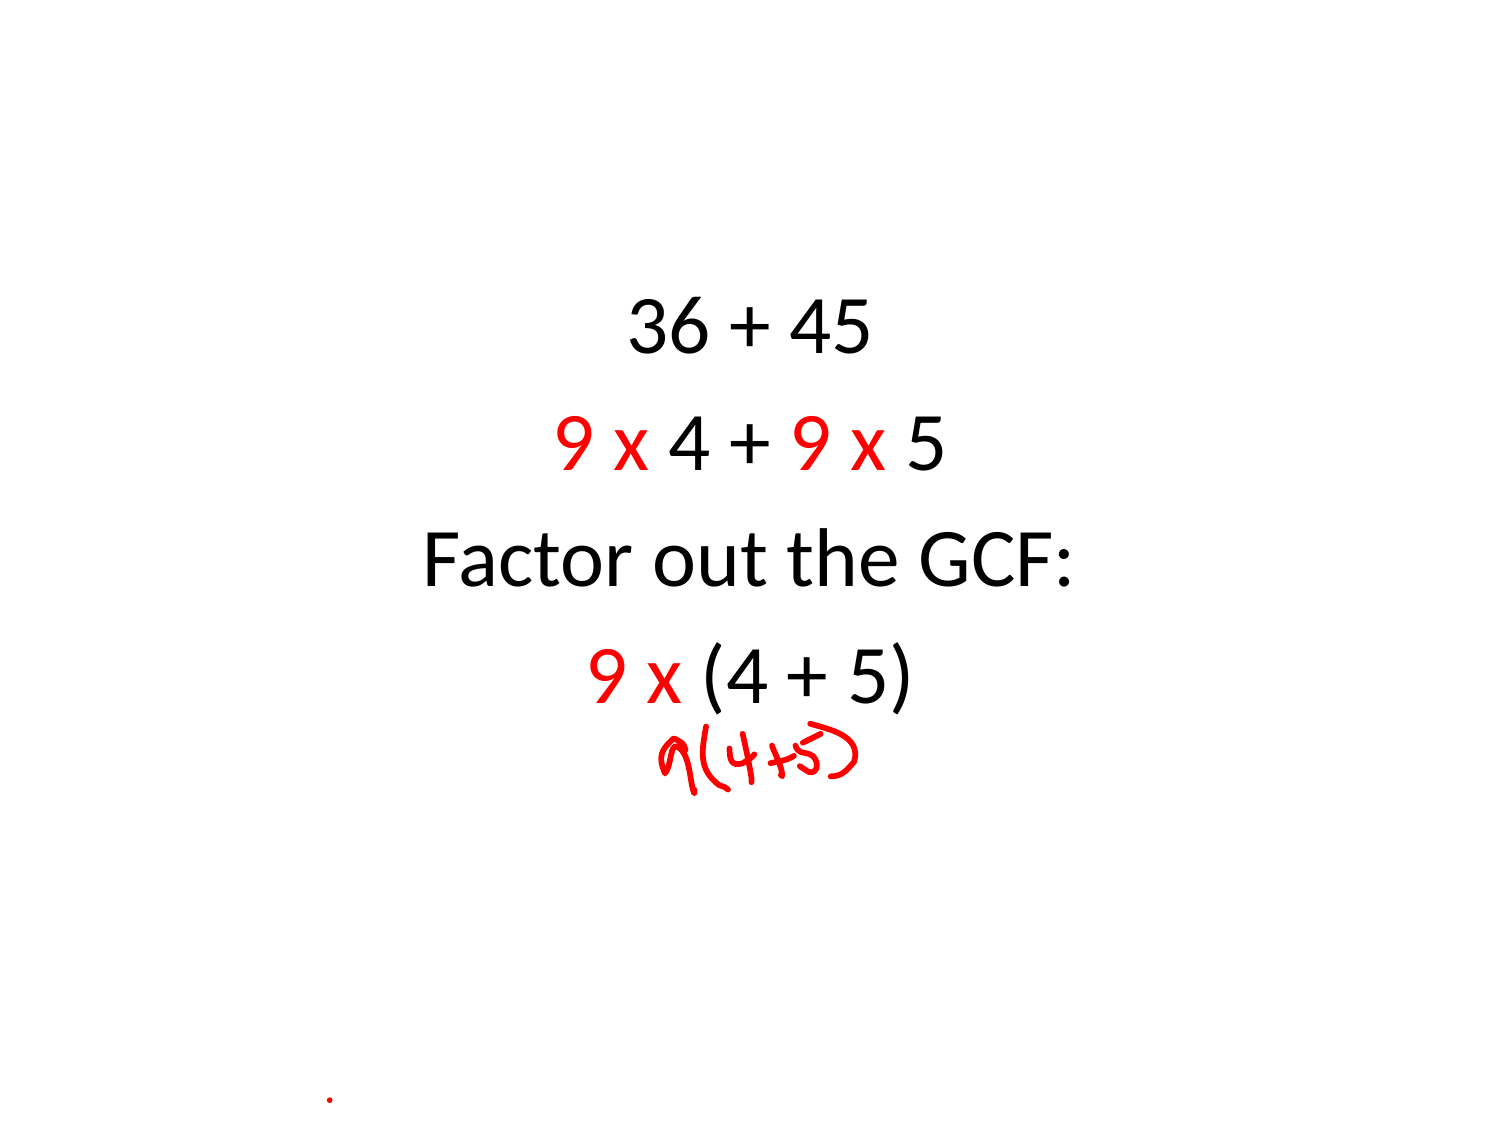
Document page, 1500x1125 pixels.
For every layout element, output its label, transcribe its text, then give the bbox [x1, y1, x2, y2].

list 36 + 45 9 x 4 + 9 x 5 Factor out the GCF: 9 x (4 + 5) [74, 262, 1426, 1006]
